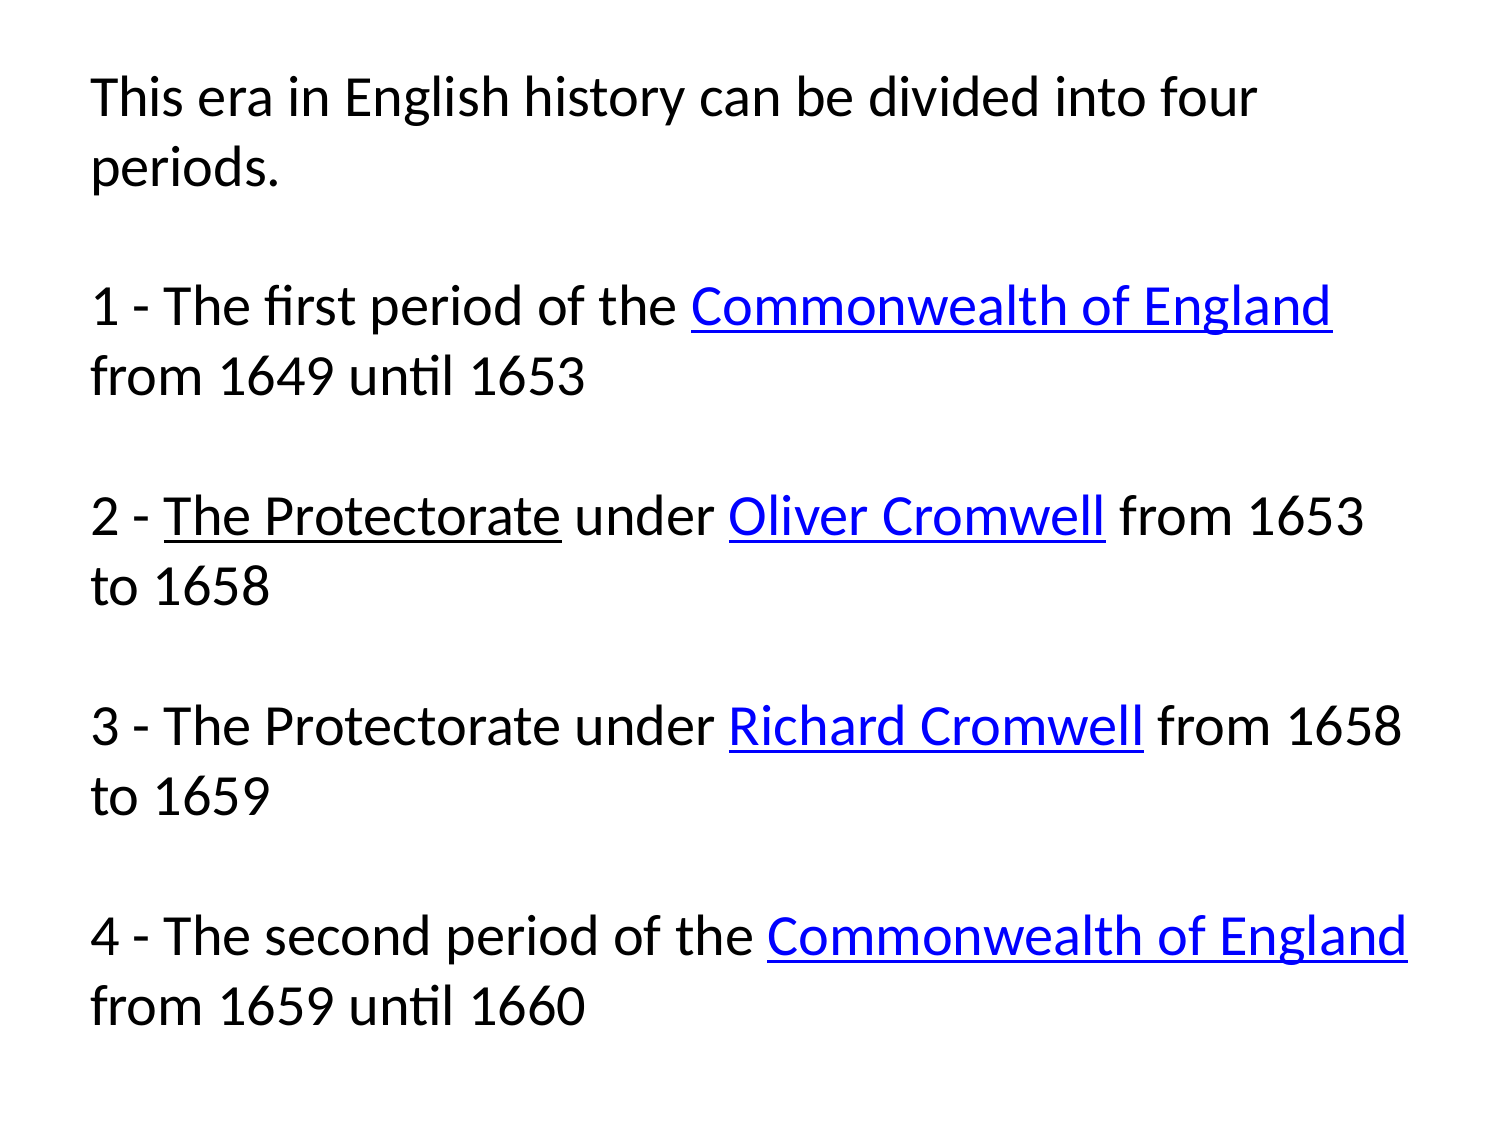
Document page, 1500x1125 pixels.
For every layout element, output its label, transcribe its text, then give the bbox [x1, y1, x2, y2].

title This era in English history can be divided into four periods. 1 - The first period of the Commonwealth of England from 1649 until 1653 2 - The Protectorate under Oliver Cromwell from 1653 to 1658 3 - The Protectorate under Richard Cromwell from 1658 to 1659 4 - The second period of the Commonwealth of England from 1659 until 1660 [74, 44, 1426, 1051]
